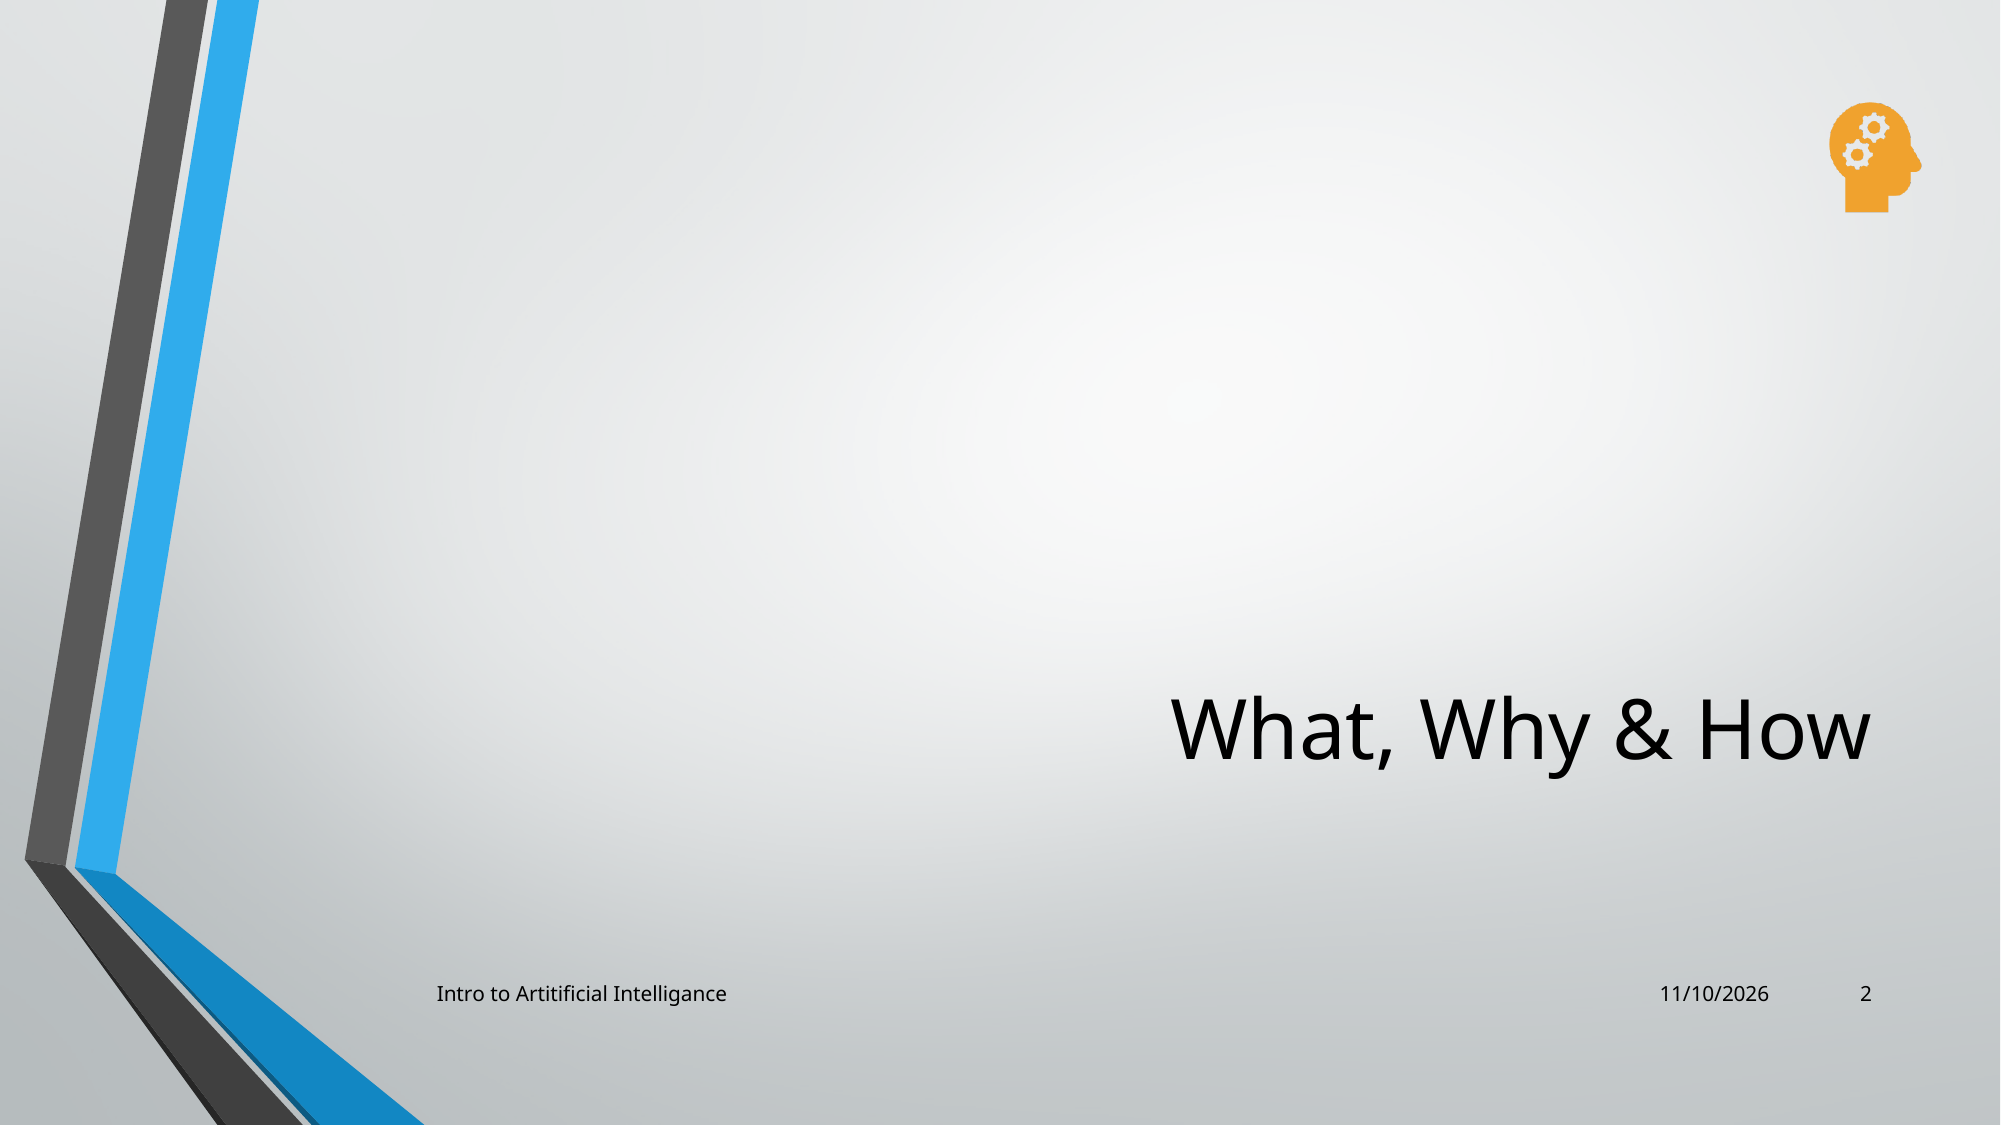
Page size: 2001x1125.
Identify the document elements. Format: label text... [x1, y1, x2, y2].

footer Intro to Artitificial Intelligance [421, 965, 1584, 1025]
slide_number 2 [1796, 965, 1887, 1025]
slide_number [1596, 965, 1784, 1025]
picture [1811, 95, 1939, 224]
title What, Why & How [421, 437, 1887, 784]
